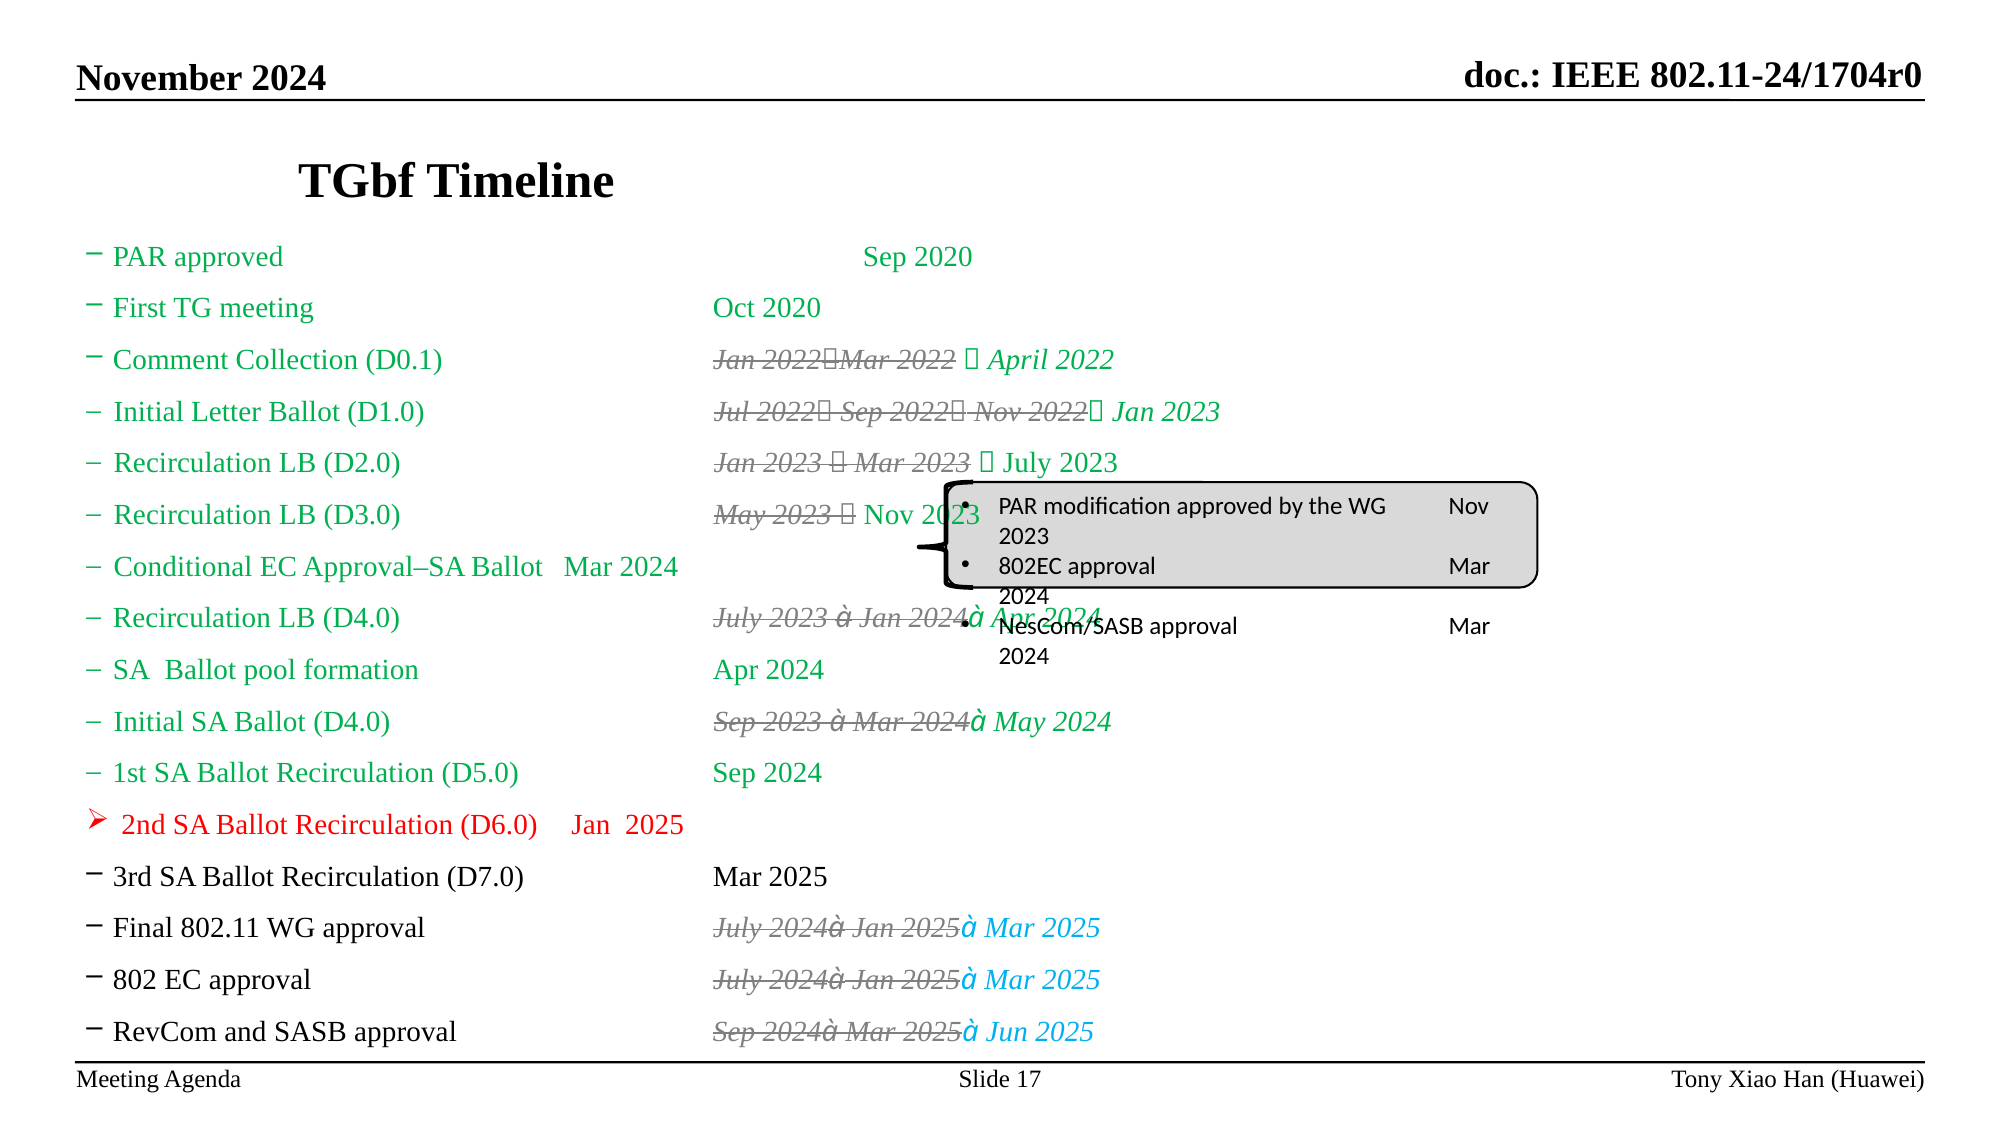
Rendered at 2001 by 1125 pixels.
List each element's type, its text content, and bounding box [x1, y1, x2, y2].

text_box [919, 482, 974, 588]
text_box PAR modification approved by the WG Nov 2023 802EC approval Mar 2024 NesCom/SASB approval Mar 2024 [974, 482, 1525, 588]
text_box PAR approved Sep 2020 First TG meeting Oct 2020 Comment Collection (D0.1) Jan 2022Mar 2022  April 2022 Initial Letter Ballot (D1.0) Jul 2022 Sep 2022 Nov 2022 Jan 2023 Recirculation LB (D2.0) Jan 2023  Mar 2023  July 2023 Recirculation LB (D3.0) May 2023  Nov 2023 Conditional EC Approval–SA Ballot Mar 2024 Recirculation LB (D4.0) July 2023 à Jan 2024à Apr 2024 SA Ballot pool formation Apr 2024 Initial SA Ballot (D4.0) Sep 2023 à Mar 2024à May 2024 1st SA Ballot Recirculation (D5.0) Sep 2024 2nd SA Ballot Recirculation (D6.0) Jan 2025 3rd SA Ballot Recirculation (D7.0) Mar 2025 Final 802.11 WG approval July 2024à Jan 2025à Mar 2025 802 EC approval July 2024à Jan 2025à Mar 2025 RevCom and SASB approval Sep 2024à Mar 2025à Jun 2025 [75, 231, 1250, 1038]
title TGbf Timeline [75, 139, 838, 215]
text_box [1525, 482, 1538, 587]
